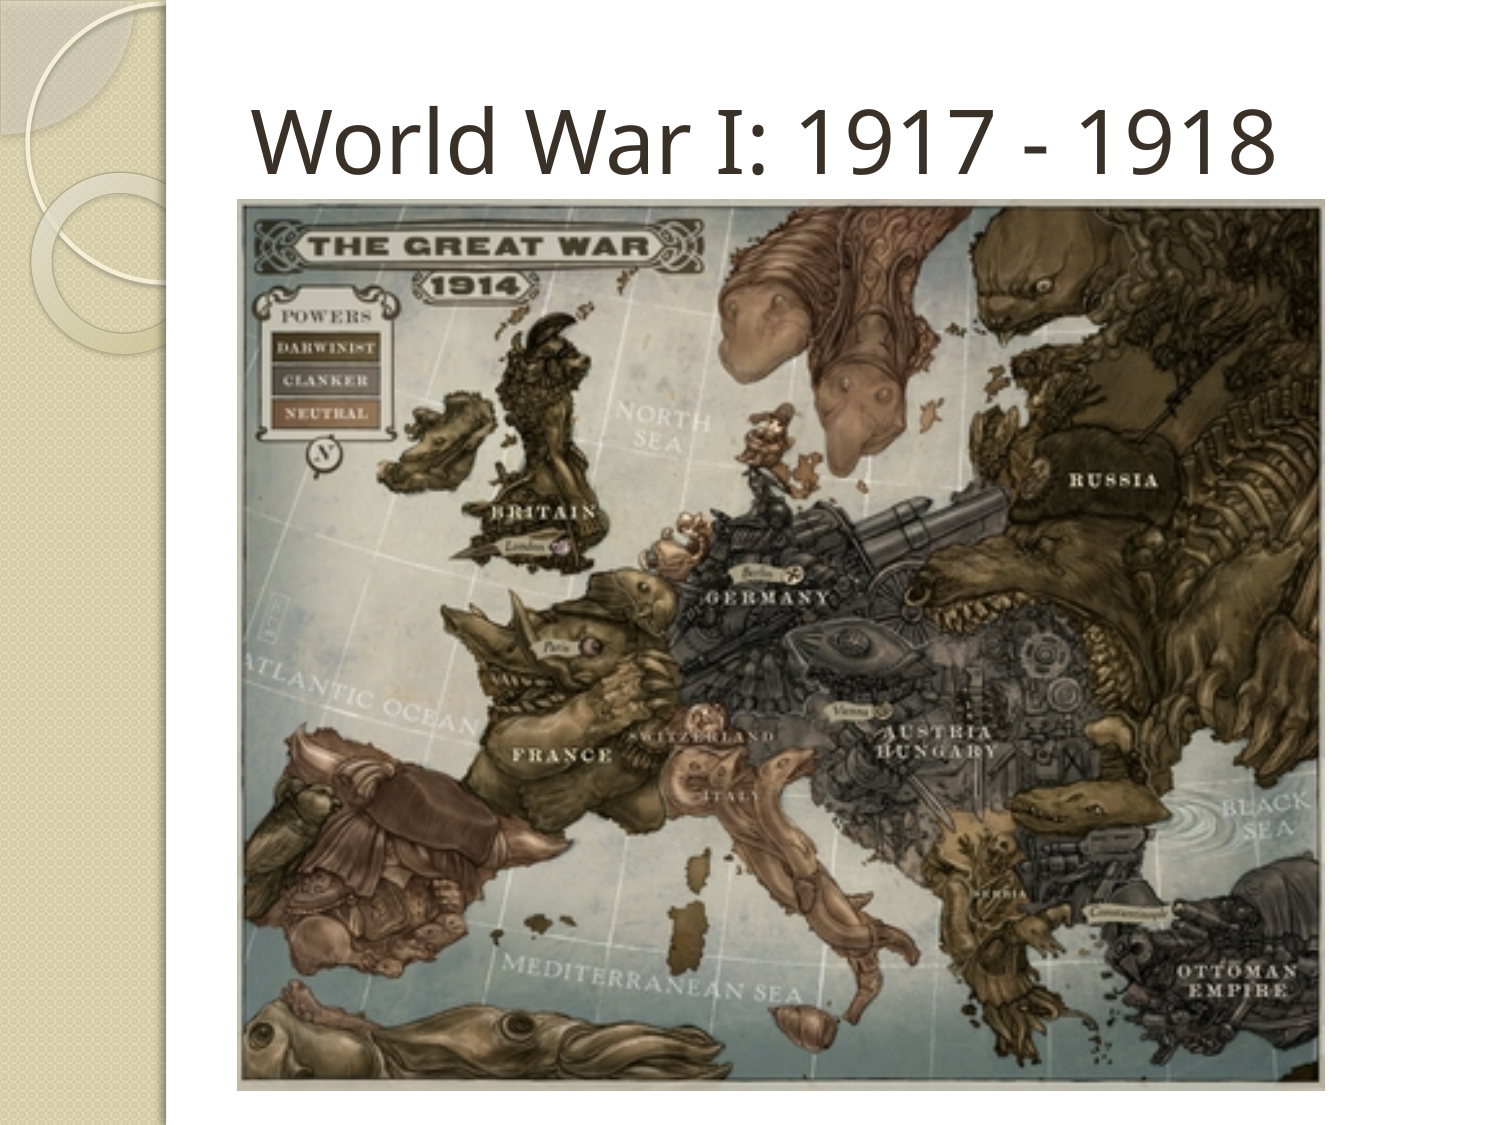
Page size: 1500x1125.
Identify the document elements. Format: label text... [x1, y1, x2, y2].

title World War I: 1917 - 1918 [235, 45, 1466, 233]
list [237, 199, 1326, 1091]
